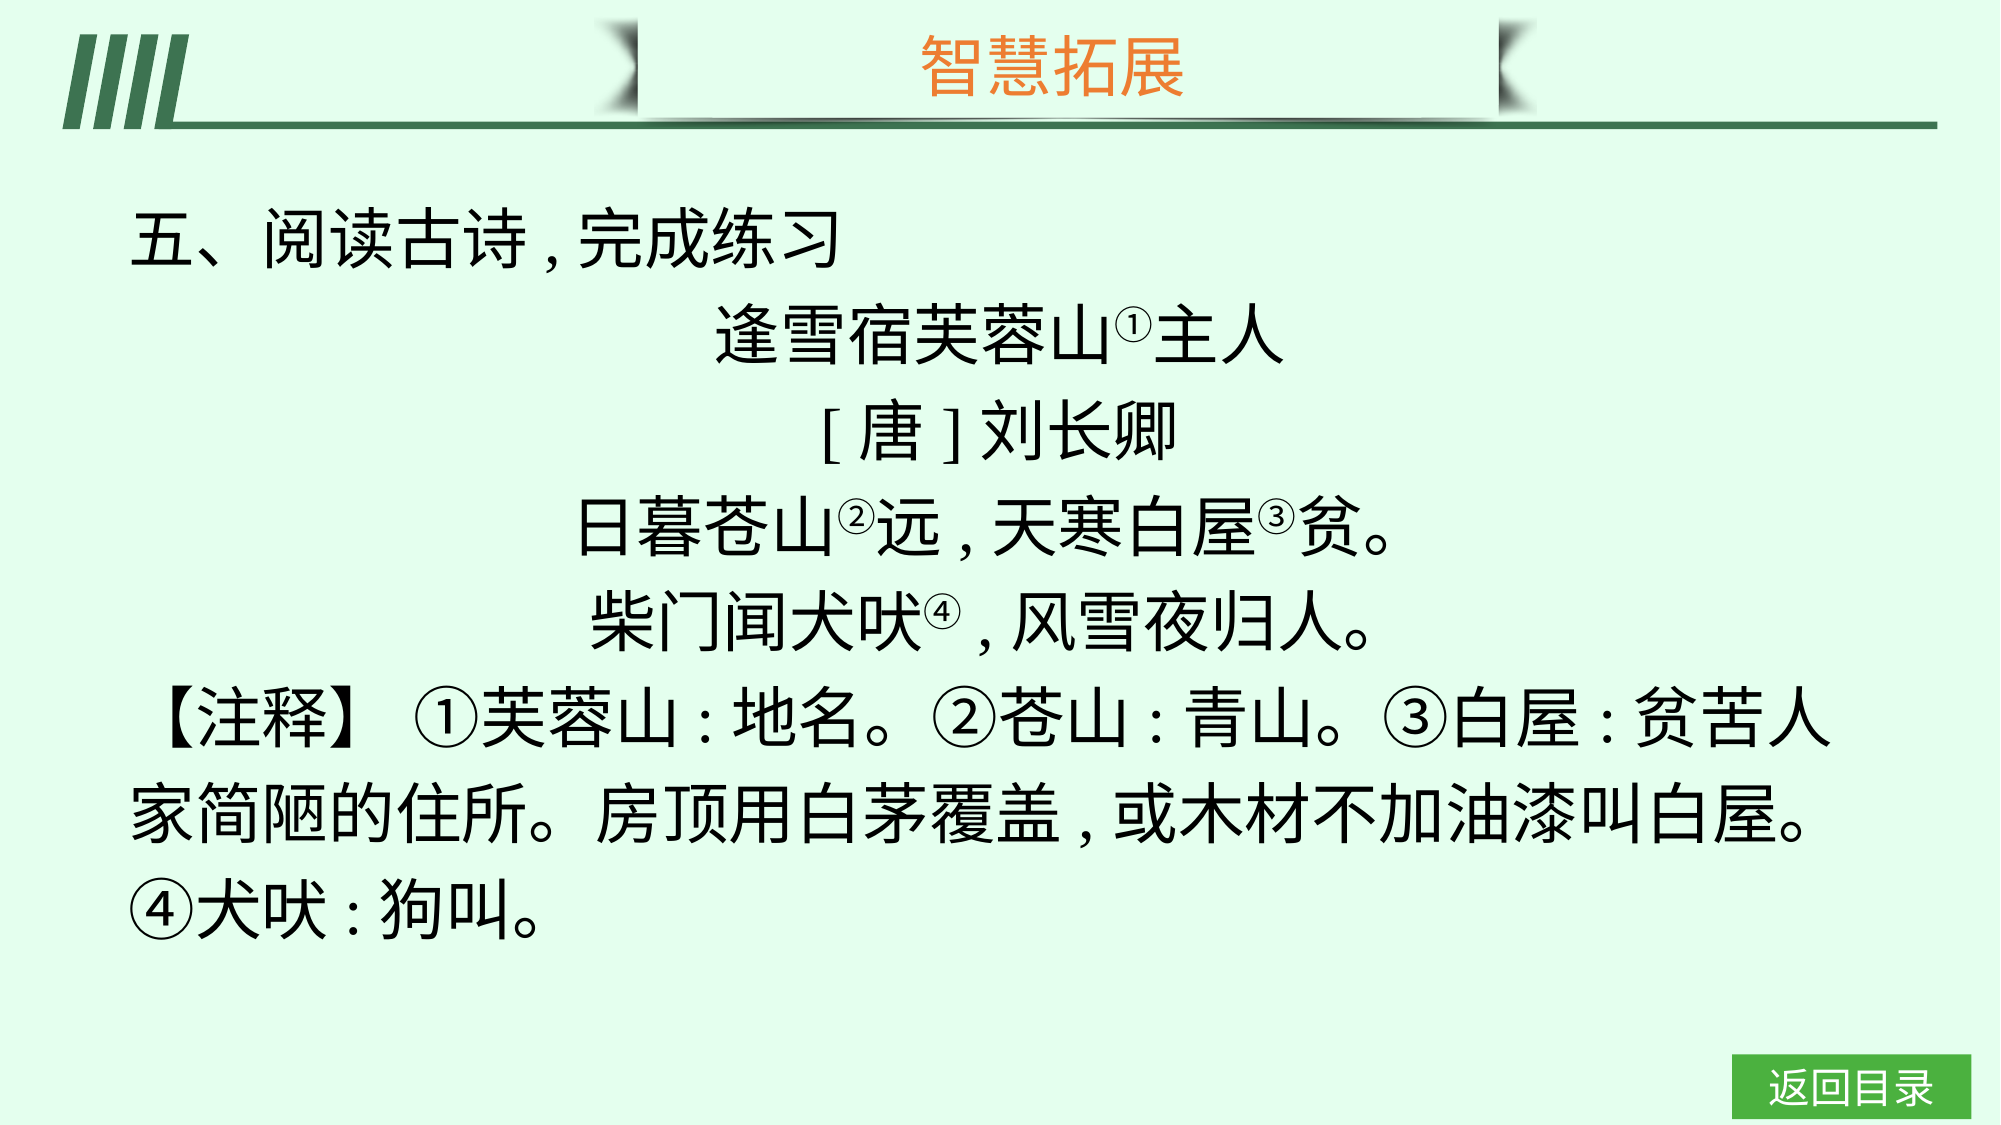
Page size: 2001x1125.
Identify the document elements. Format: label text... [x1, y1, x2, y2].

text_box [594, 16, 1537, 127]
text_box 五、阅读古诗,完成练习 逢雪宿芙蓉山①主人 [唐]刘长卿 日暮苍山②远,天寒白屋③贫。 柴门闻犬吠④,风雪夜归人。 【注释】 ①芙蓉山:地名。②苍山:青山。③白屋:贫苦人家简陋的住所。房顶用白茅覆盖,或木材不加油漆叫白屋。④犬吠:狗叫。 [113, 173, 1887, 956]
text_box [62, 34, 1938, 130]
